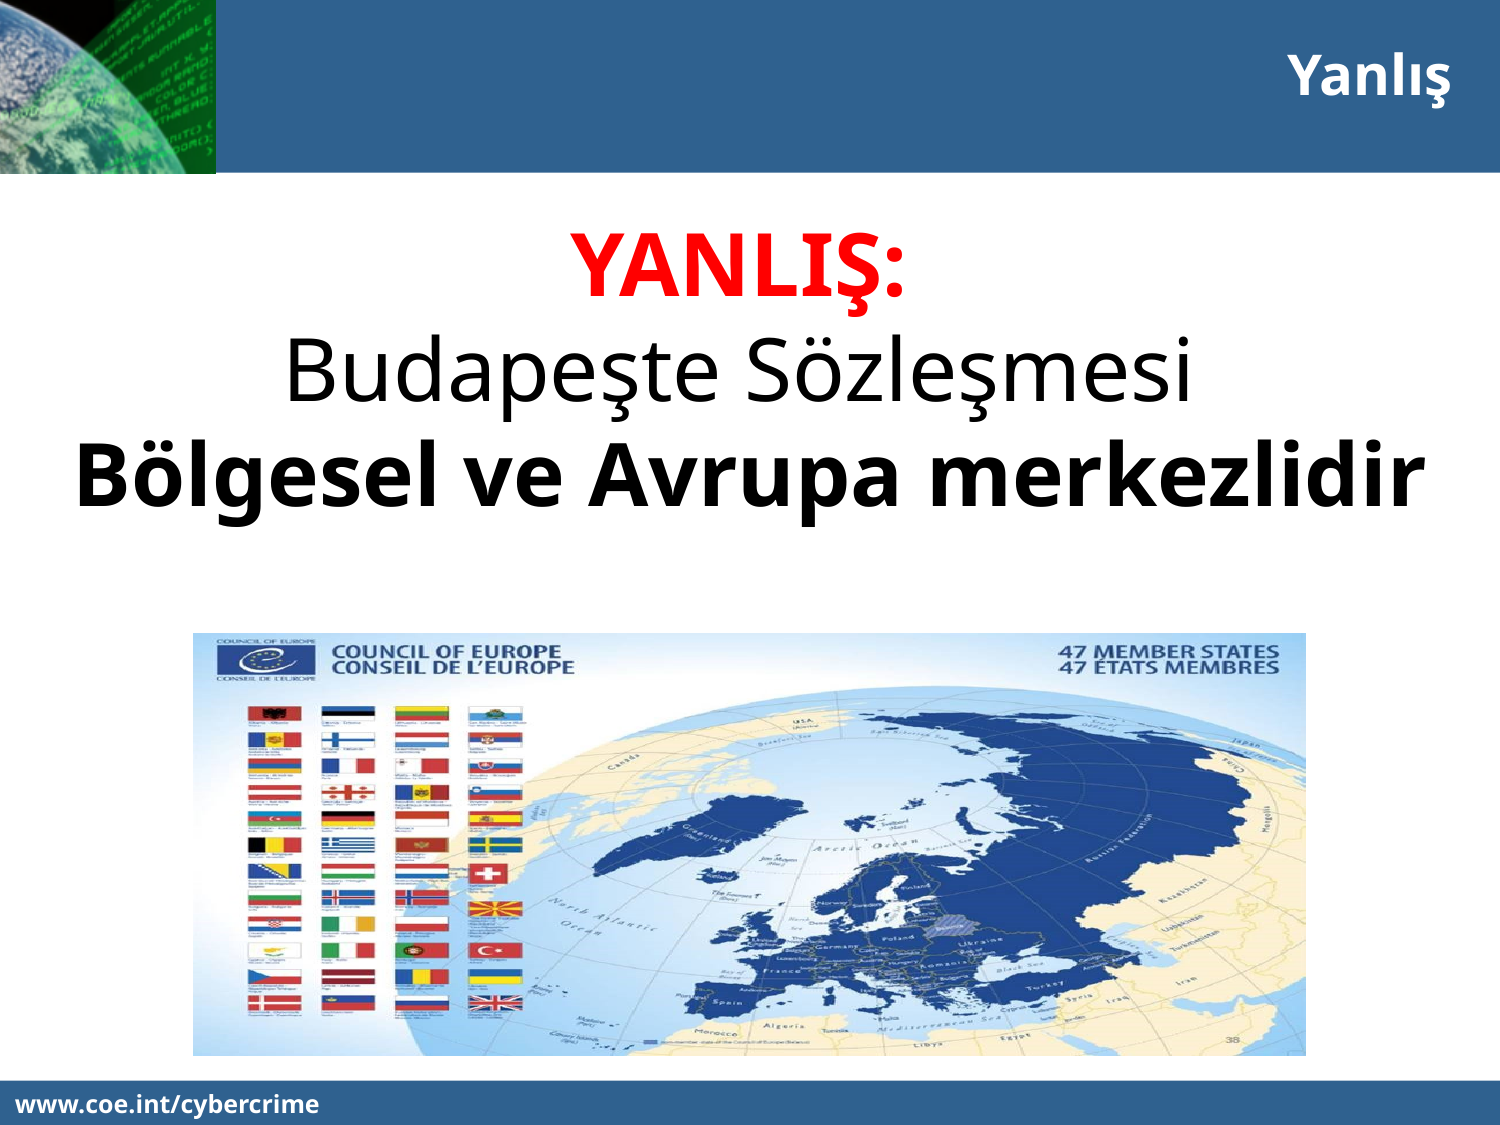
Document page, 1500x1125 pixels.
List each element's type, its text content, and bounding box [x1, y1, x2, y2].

text_box Yanlış [230, 31, 1483, 114]
text_box www.coe.int/cybercrime [0, 1079, 1500, 1125]
text_box YANLIŞ: Budapeşte Sözleşmesi Bölgesel ve Avrupa merkezlidir [41, 202, 1459, 532]
picture [0, 0, 216, 174]
picture [192, 633, 1306, 1056]
text_box [220, 0, 1500, 175]
